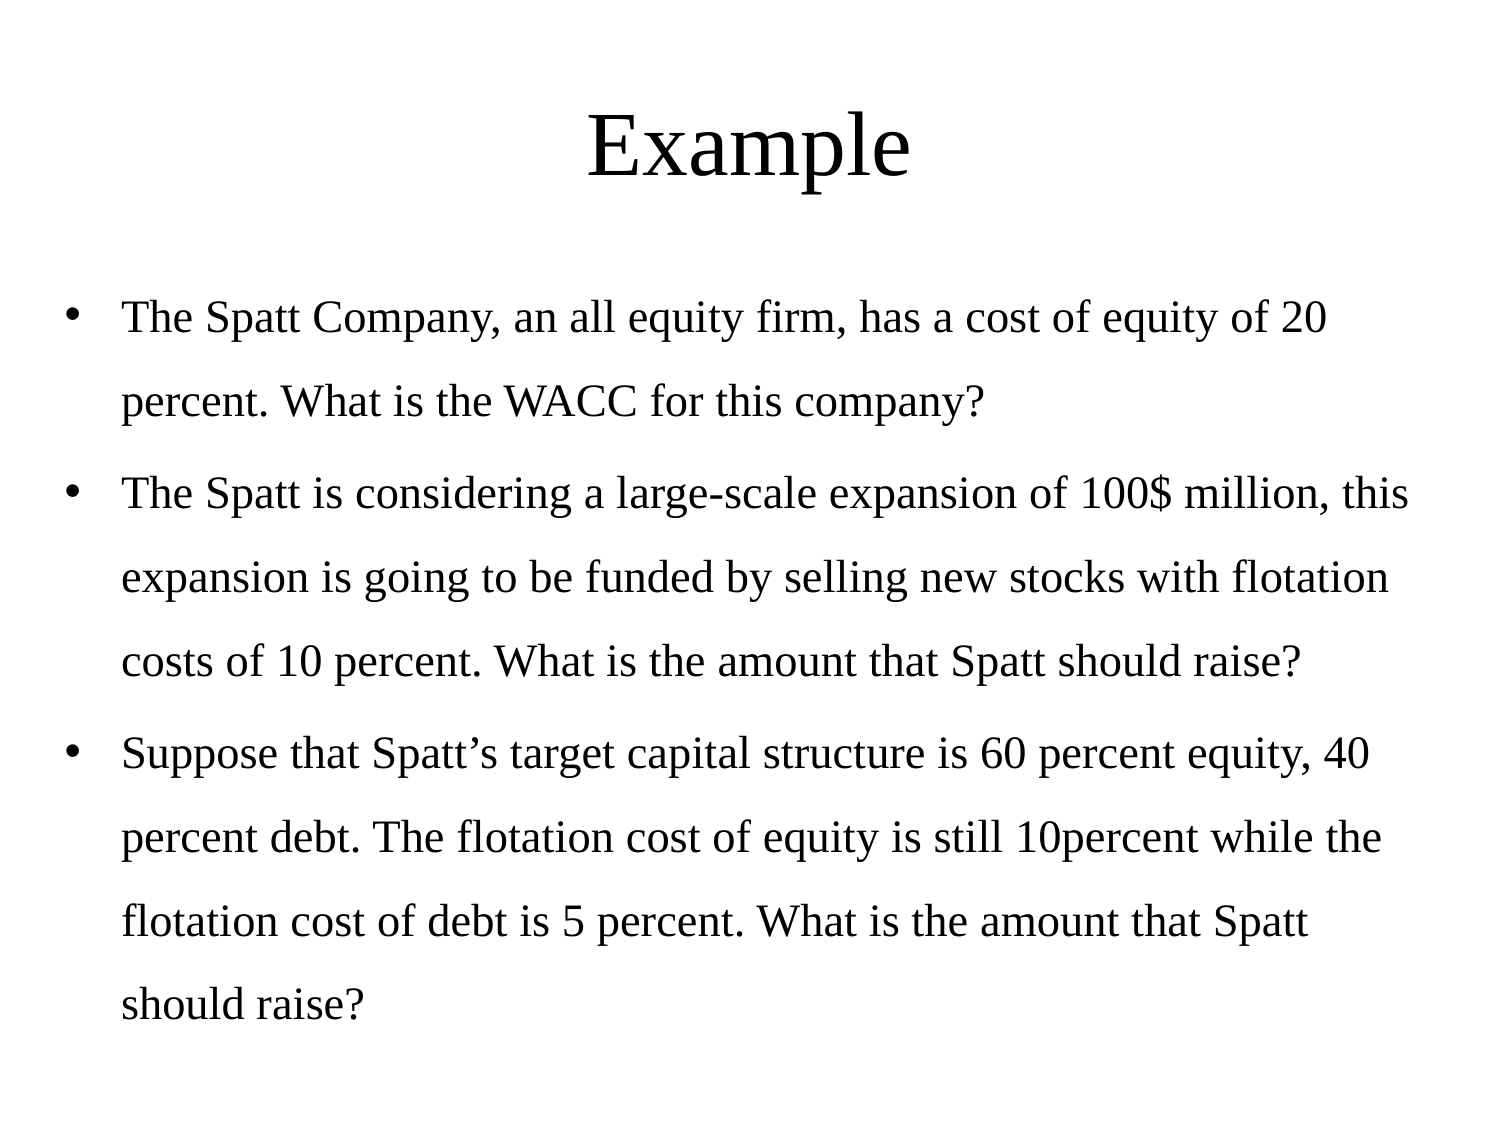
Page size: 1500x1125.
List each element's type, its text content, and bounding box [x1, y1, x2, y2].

title Example [75, 45, 1425, 233]
list The Spatt Company, an all equity firm, has a cost of equity of 20 percent. What is the WACC for this company? The Spatt is considering a large-scale expansion of 100$ million, this expansion is going to be funded by selling new stocks with flotation costs of 10 percent. What is the amount that Spatt should raise? Suppose that Spatt’s target capital structure is 60 percent equity, 40 percent debt. The flotation cost of equity is still 10percent while the flotation cost of debt is 5 percent. What is the amount that Spatt should raise? [49, 250, 1445, 1050]
